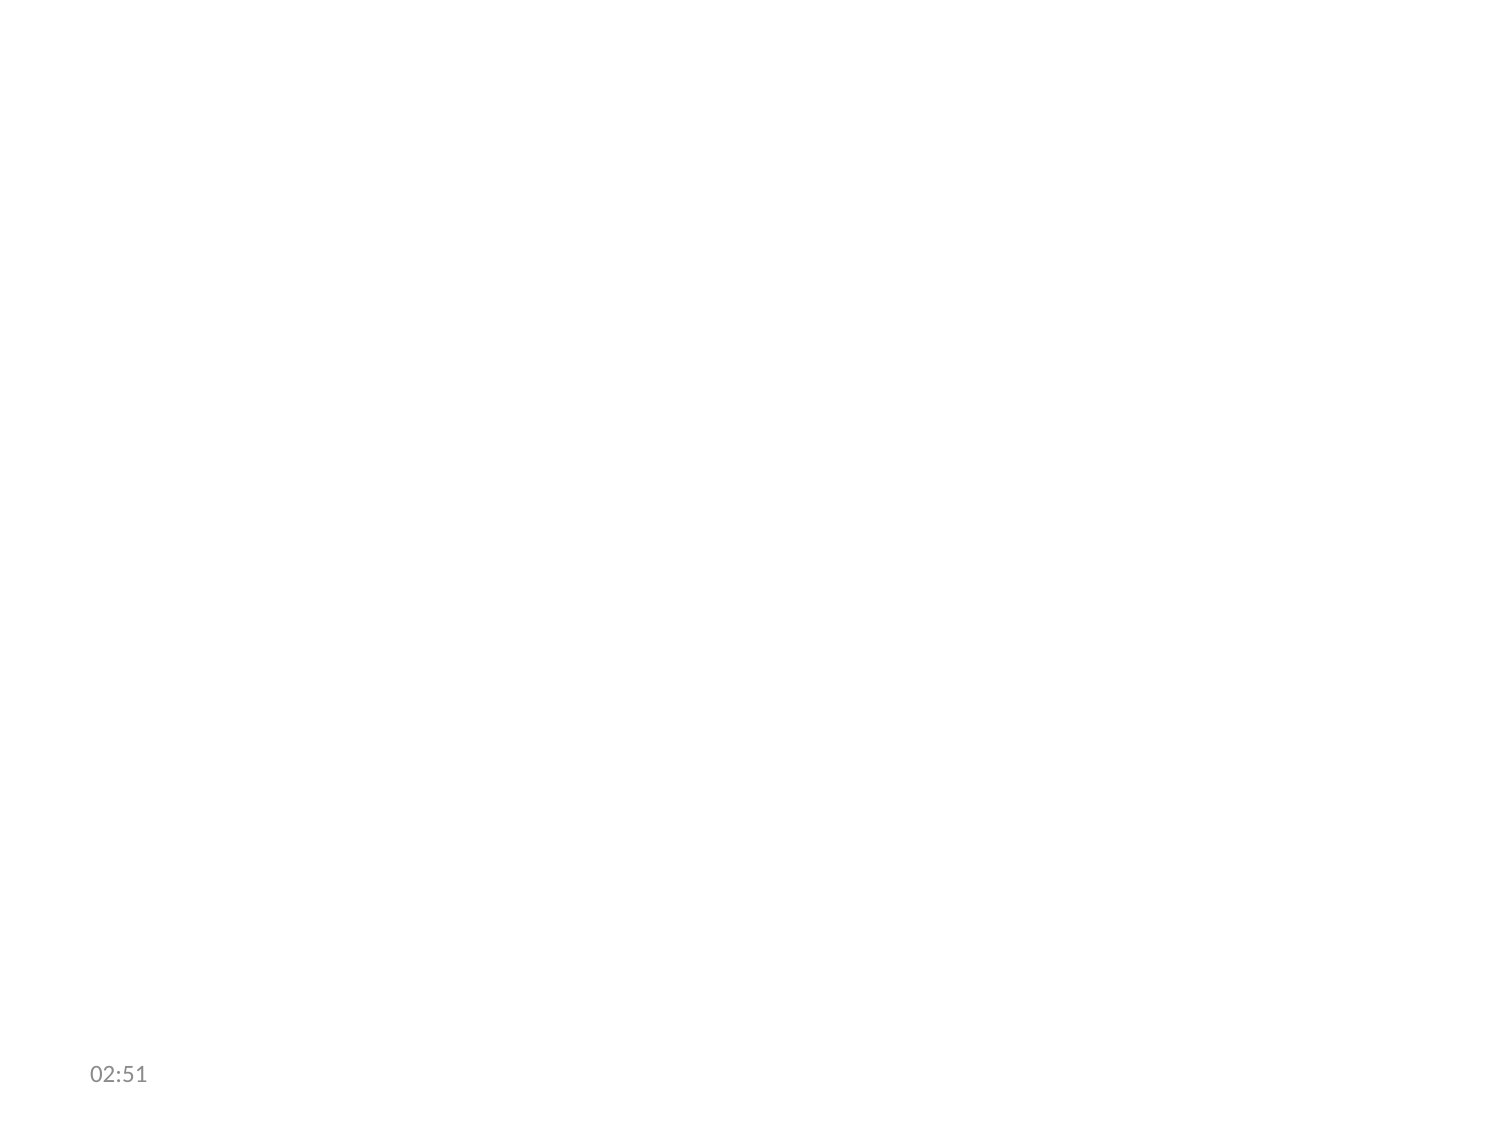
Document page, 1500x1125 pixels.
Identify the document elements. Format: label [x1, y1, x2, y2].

slide_number [75, 1042, 425, 1103]
